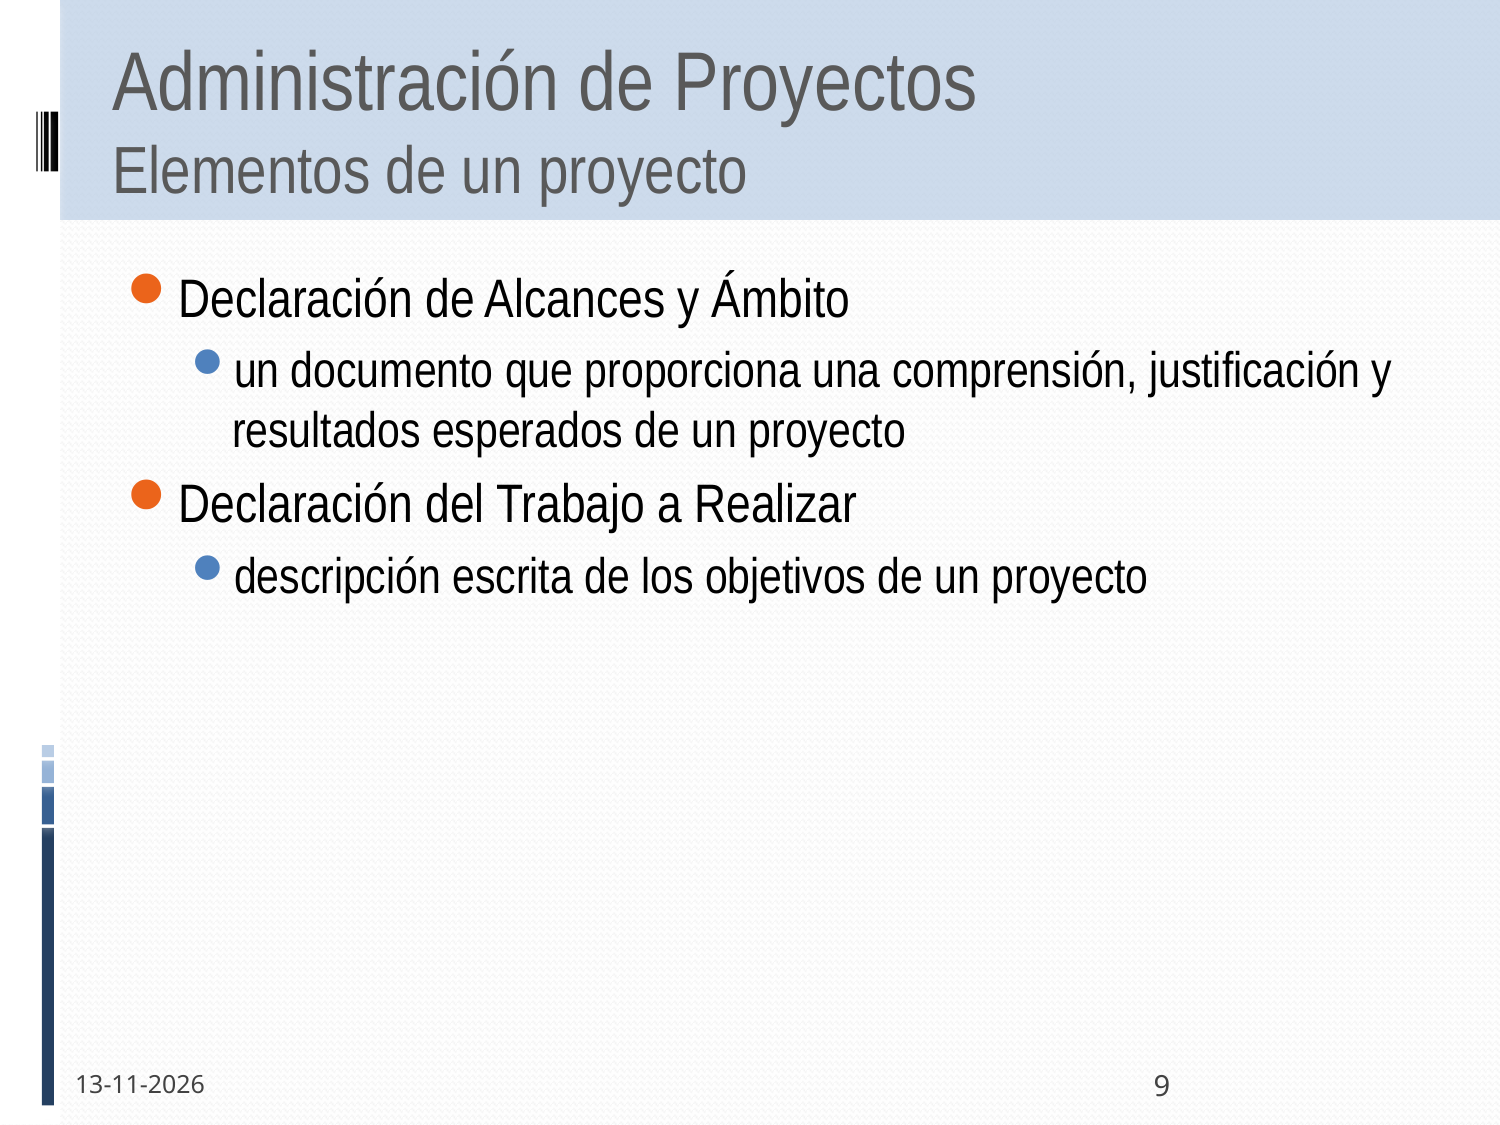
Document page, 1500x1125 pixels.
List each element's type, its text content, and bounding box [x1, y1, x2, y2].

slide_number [75, 1042, 243, 1103]
slide_number 9 [1045, 1046, 1171, 1107]
list Declaración de Alcances y Ámbito un documento que proporciona una comprensión, justificación y resultados esperados de un proyecto Declaración del Trabajo a Realizar descripción escrita de los objetivos de un proyecto [111, 255, 1436, 1038]
title Administración de Proyectos Elementos de un proyecto [111, 18, 1436, 207]
